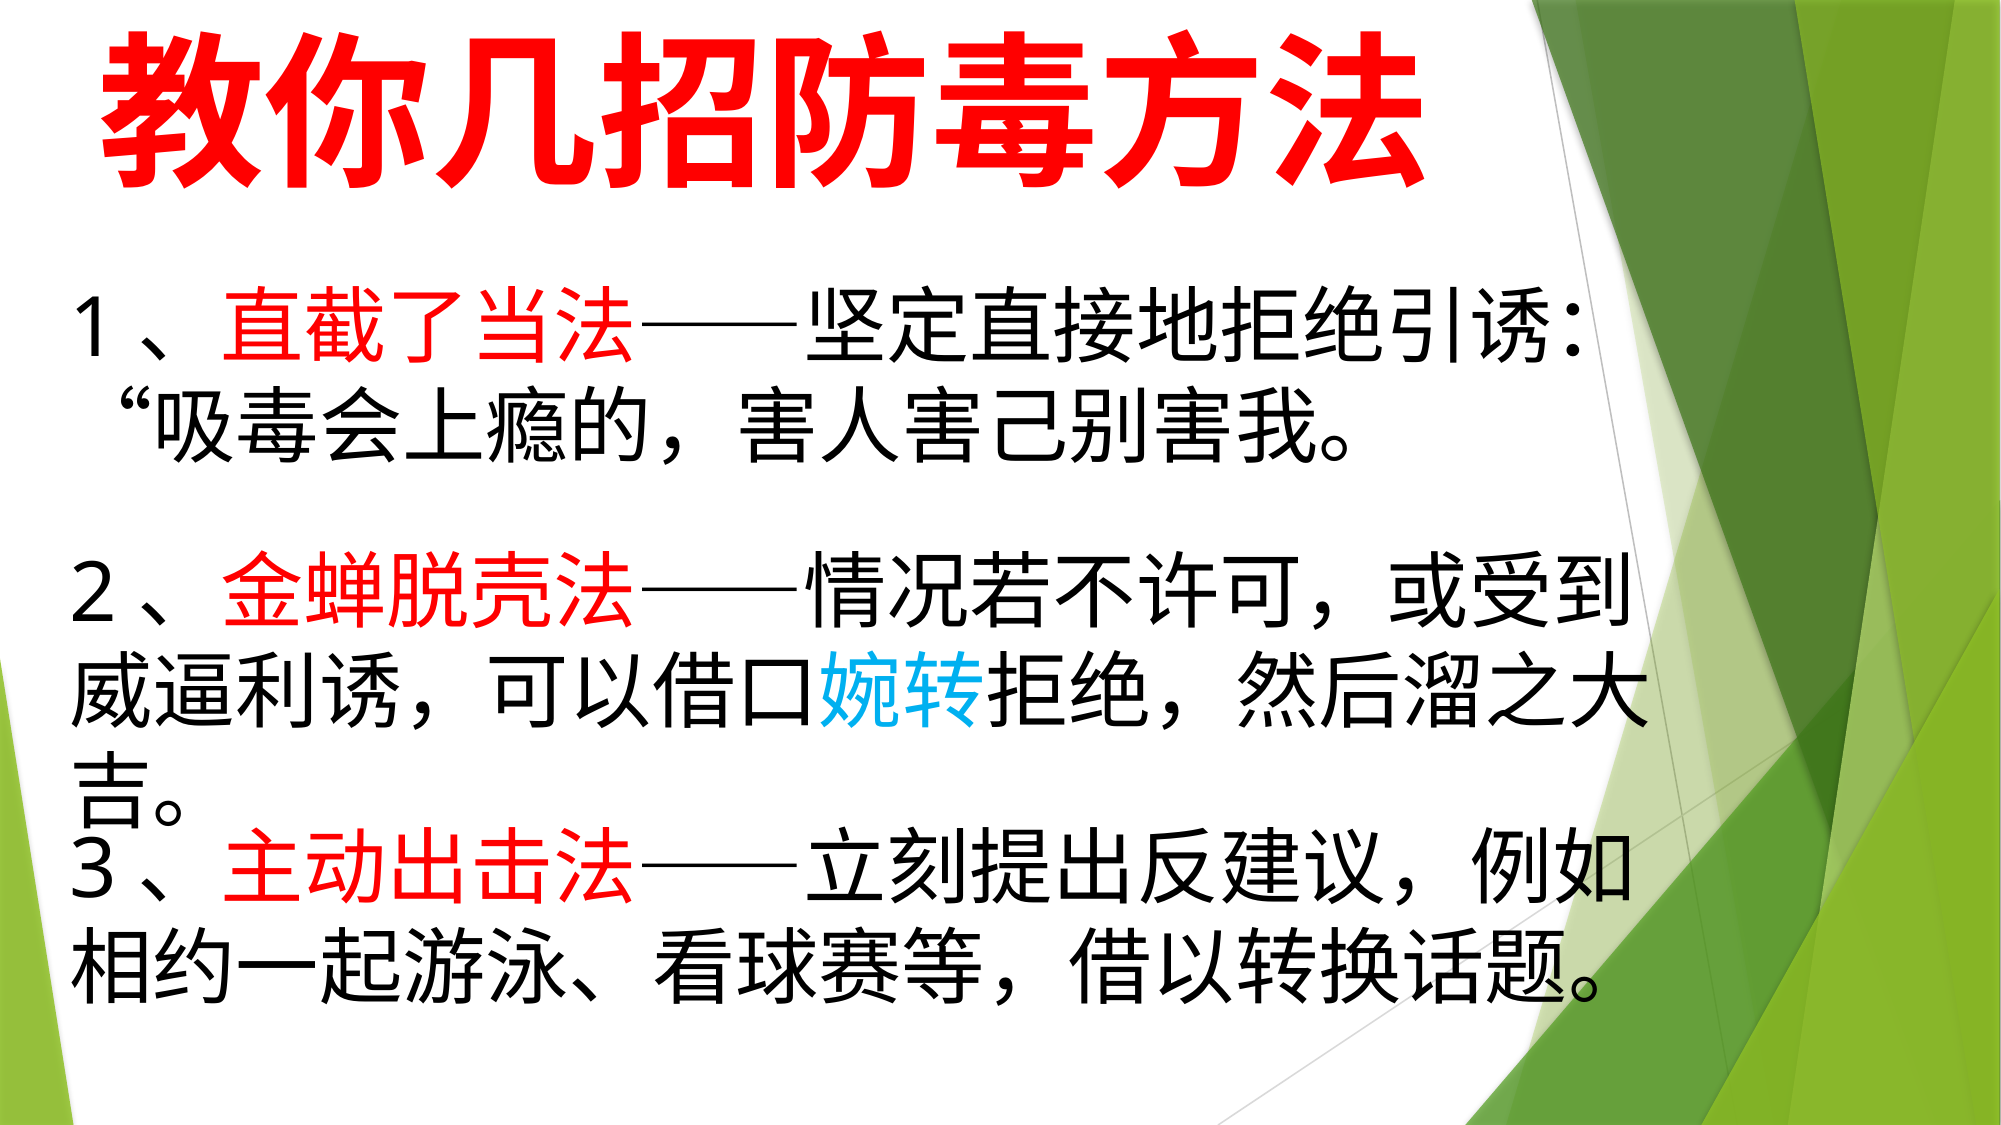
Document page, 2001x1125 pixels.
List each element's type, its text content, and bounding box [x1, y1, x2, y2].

text_box 1、直截了当法——坚定直接地拒绝引诱：“吸毒会上瘾的，害人害己别害我。 [54, 265, 1709, 481]
text_box 3、主动出击法——立刻提出反建议，例如相约一起游泳、看球赛等，借以转换话题。 [54, 807, 1709, 1022]
text_box 教你几招防毒方法 [83, 0, 1476, 215]
text_box 2、金蝉脱壳法——情况若不许可，或受到威逼利诱，可以借口婉转拒绝，然后溜之大吉。 [54, 531, 1709, 807]
